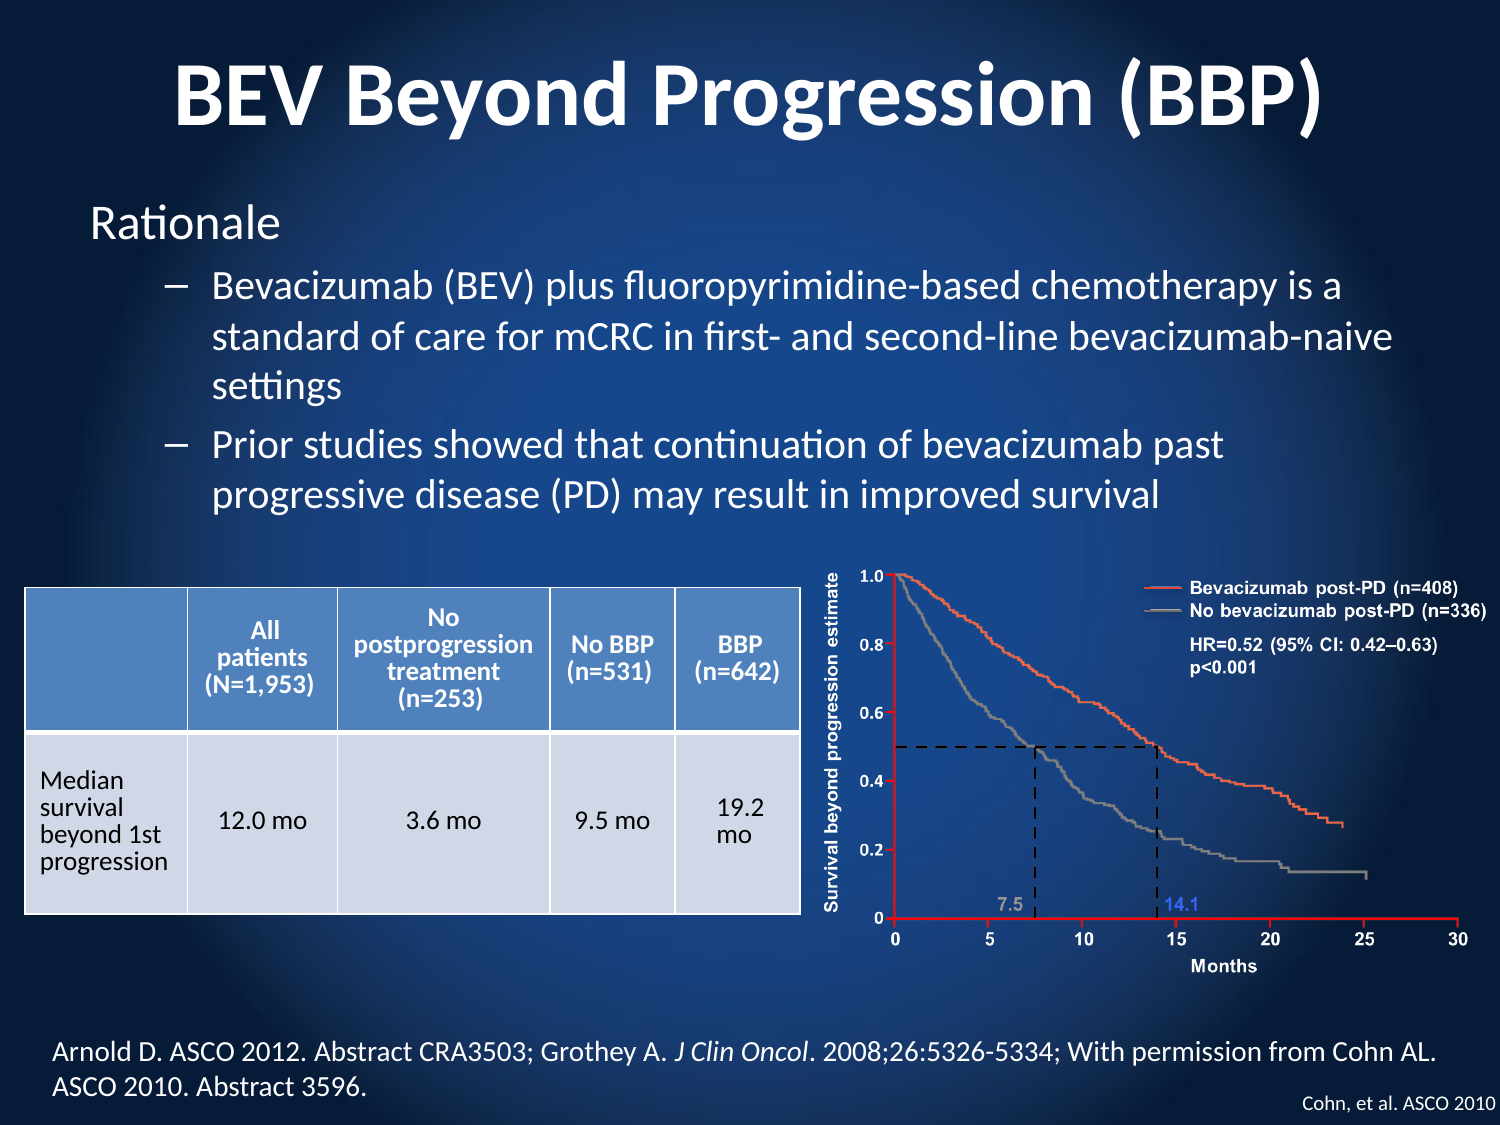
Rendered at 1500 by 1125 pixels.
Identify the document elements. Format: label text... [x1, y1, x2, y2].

table_cell 12.0 mo [188, 735, 337, 913]
table_cell 9.5 mo [551, 735, 674, 913]
table_header BBP (n=642) [676, 588, 757, 730]
list Rationale Bevacizumab (BEV) plus fluoropyrimidine-based chemotherapy is a standard of care for mCRC in first- and second-line bevacizumab-naive settings Prior studies showed that continuation of bevacizumab past progressive disease (PD) may result in improved survival [75, 214, 1425, 587]
table_header [26, 588, 187, 730]
table_cell 3.6 mo [338, 735, 549, 913]
text_box BEV Beyond Progression (BBP) [74, 26, 1425, 214]
picture [0, 0, 1500, 1125]
table_cell 19.2 mo [676, 735, 757, 913]
table_header No postprogression treatment (n=253) [338, 588, 549, 730]
text_box Cohn, et al. ASCO 2010 [1287, 1082, 1500, 1123]
list Rationale Bevacizumab (BEV) plus fluoropyrimidine-based chemotherapy is a standard of care for mCRC in first- and second-line bevacizumab-naive settings Prior studies showed that continuation of bevacizumab past progressive disease (PD) may result in improved survival [75, 915, 757, 925]
table_cell Median survival beyond 1st progression [26, 735, 187, 913]
table_header All patients (N=1,953) [188, 588, 337, 730]
text_box Arnold D. ASCO 2012. Abstract CRA3503; Grothey A. J Clin Oncol. 2008;26:5326-5334; With permission from Cohn AL. ASCO 2010. Abstract 3596. [37, 1024, 1475, 1110]
table_header No BBP (n=531) [551, 588, 674, 730]
